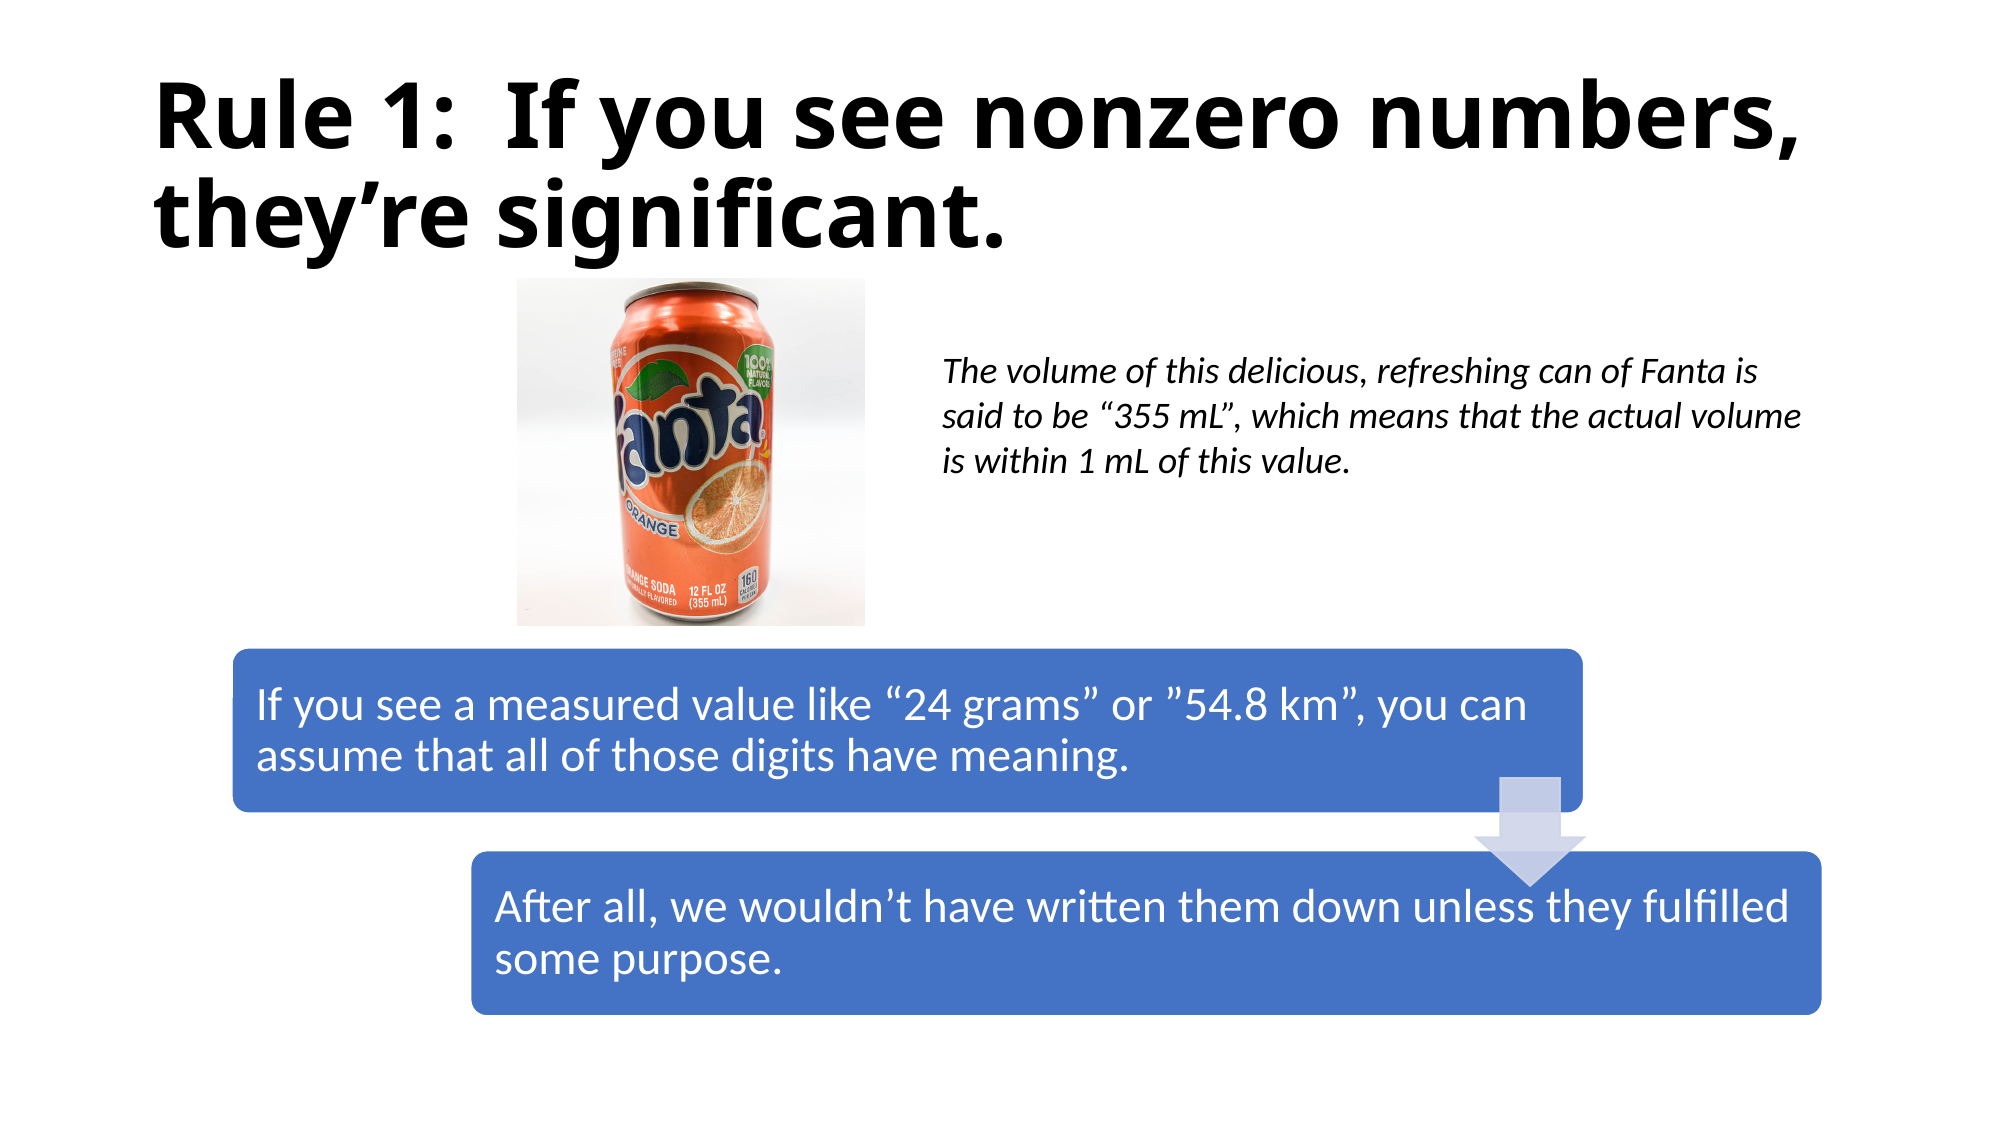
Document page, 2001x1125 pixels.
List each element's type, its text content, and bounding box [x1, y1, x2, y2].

title Rule 1: If you see nonzero numbers, they’re significant. [137, 59, 1863, 278]
picture [516, 277, 865, 626]
text_box The volume of this delicious, refreshing can of Fanta is said to be “355 mL”, which means that the actual volume is within 1 mL of this value. [927, 338, 1823, 489]
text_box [231, 647, 1823, 1017]
